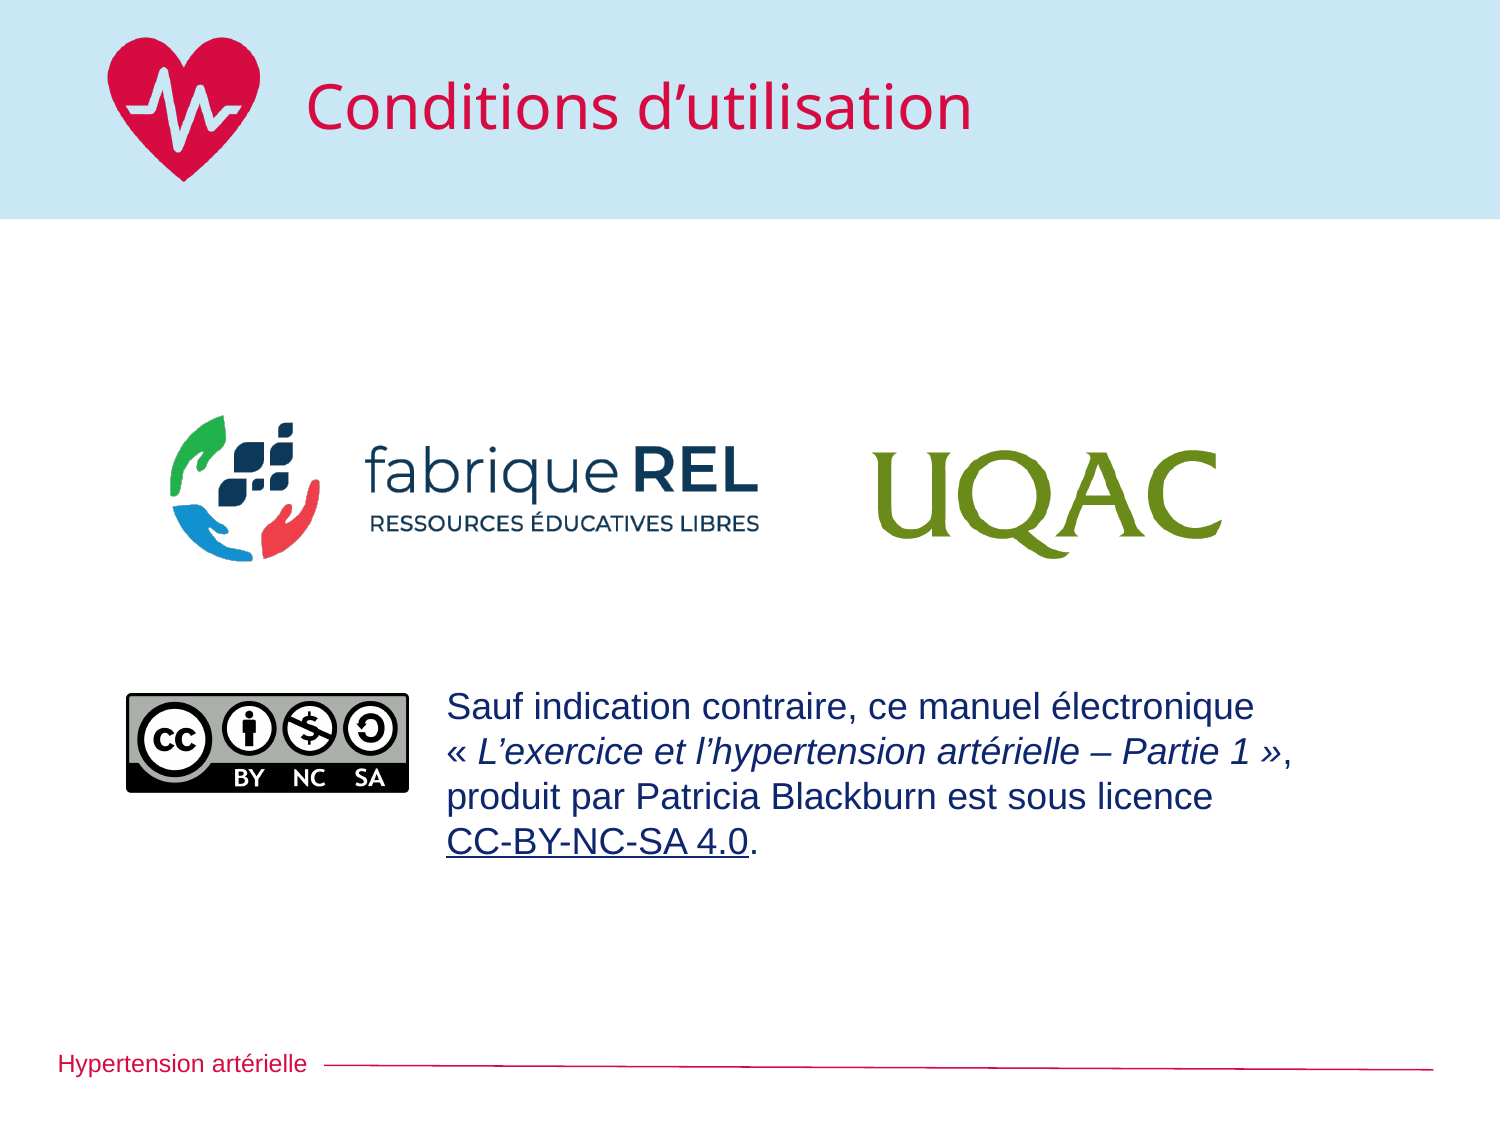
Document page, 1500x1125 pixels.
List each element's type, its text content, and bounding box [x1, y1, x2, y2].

text_box Sauf indication contraire, ce manuel électronique « L’exercice et l’hypertension artérielle – Partie 1 », produit par Patricia Blackburn est sous licence CC-BY-NC-SA 4.0. [431, 666, 1424, 880]
picture [126, 692, 409, 793]
list Hypertension artérielle [42, 1043, 325, 1080]
picture [872, 449, 1222, 559]
picture [76, 2, 291, 217]
title Conditions d’utilisation [295, 59, 1465, 160]
picture [144, 386, 784, 590]
